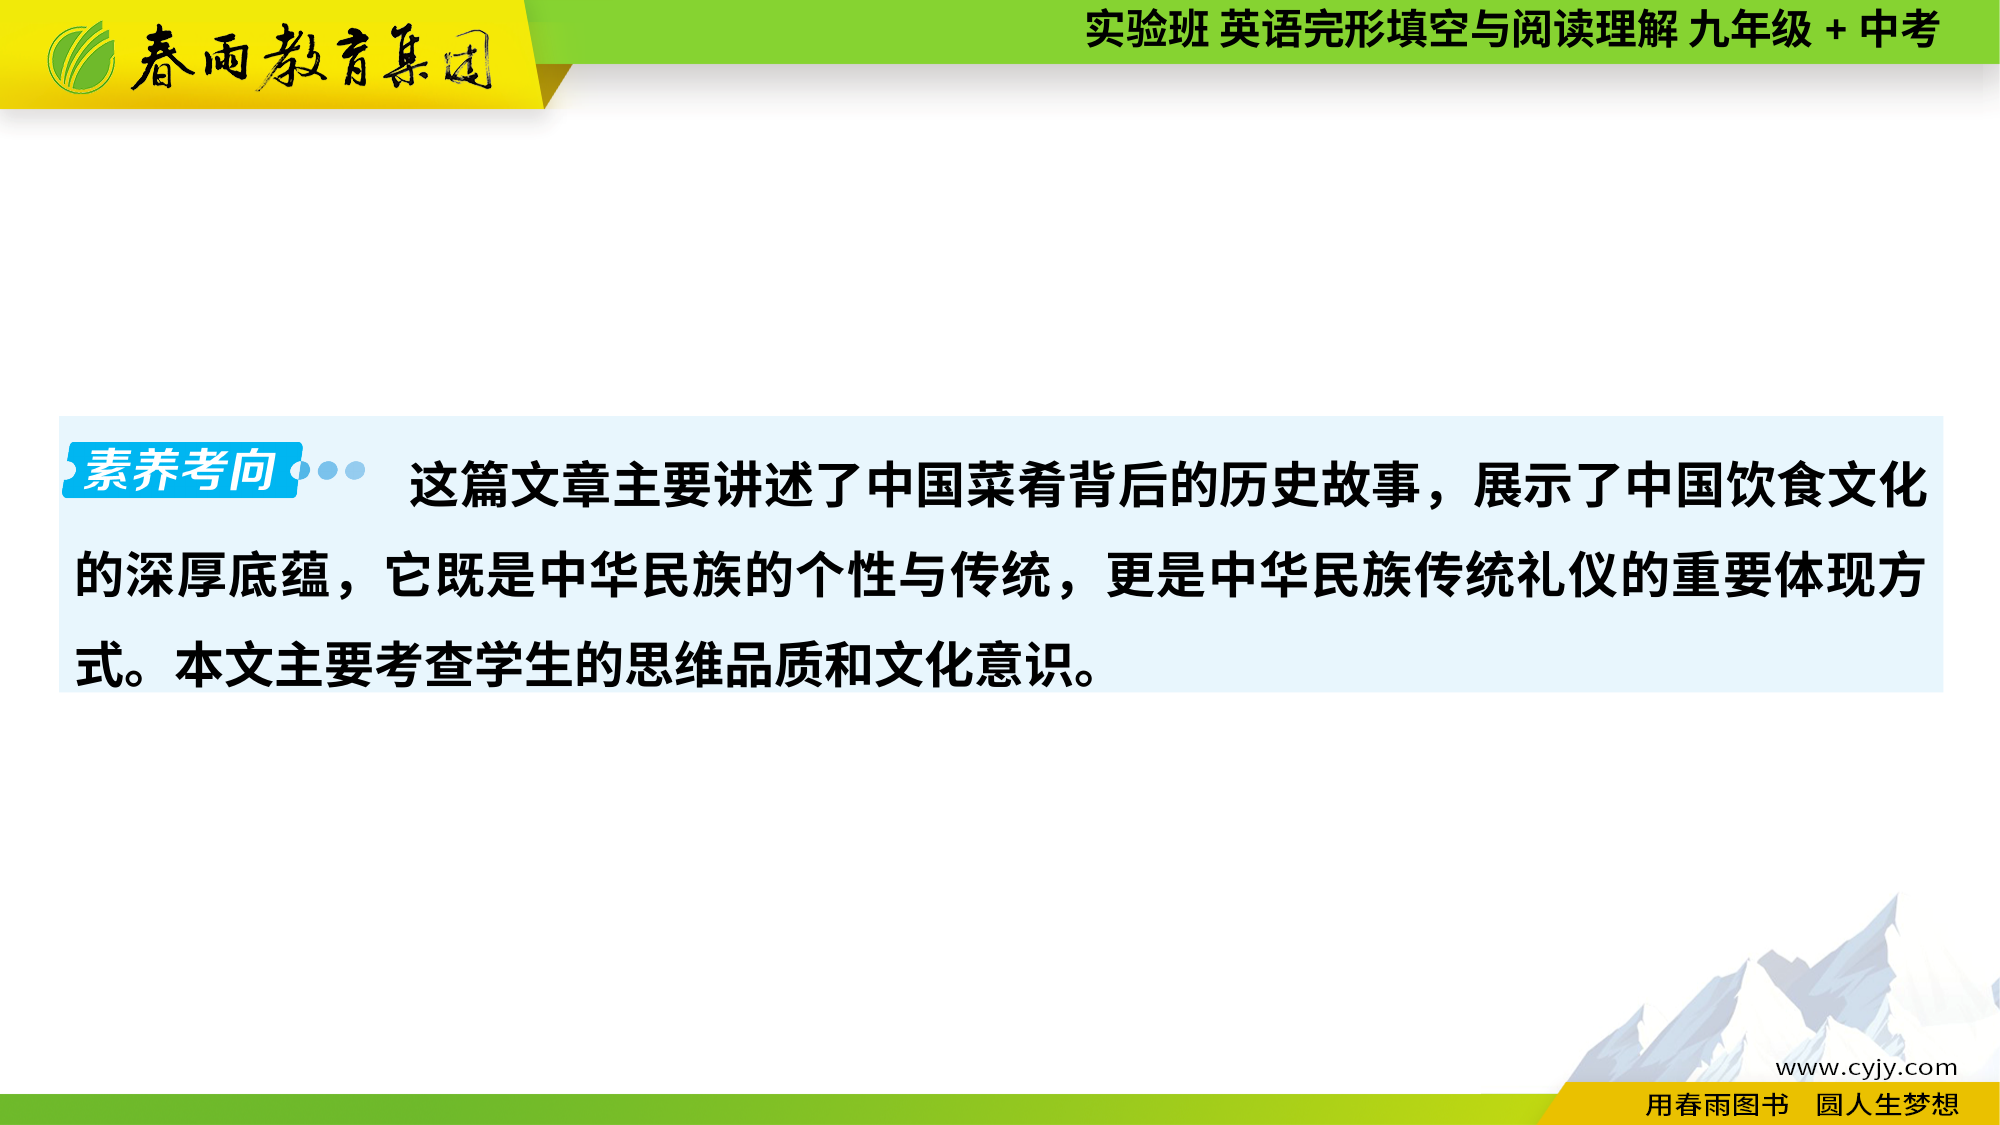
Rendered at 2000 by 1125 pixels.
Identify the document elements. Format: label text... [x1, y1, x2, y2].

list 这篇文章主要讲述了中国菜肴背后的历史故事，展示了中国饮食文化的深厚底蕴，它既是中华民族的个性与传统，更是中华民族传统礼仪的重要体现方式。本文主要考查学生的思维品质和文化意识。 [59, 416, 1944, 693]
picture [0, 0, 2000, 1125]
